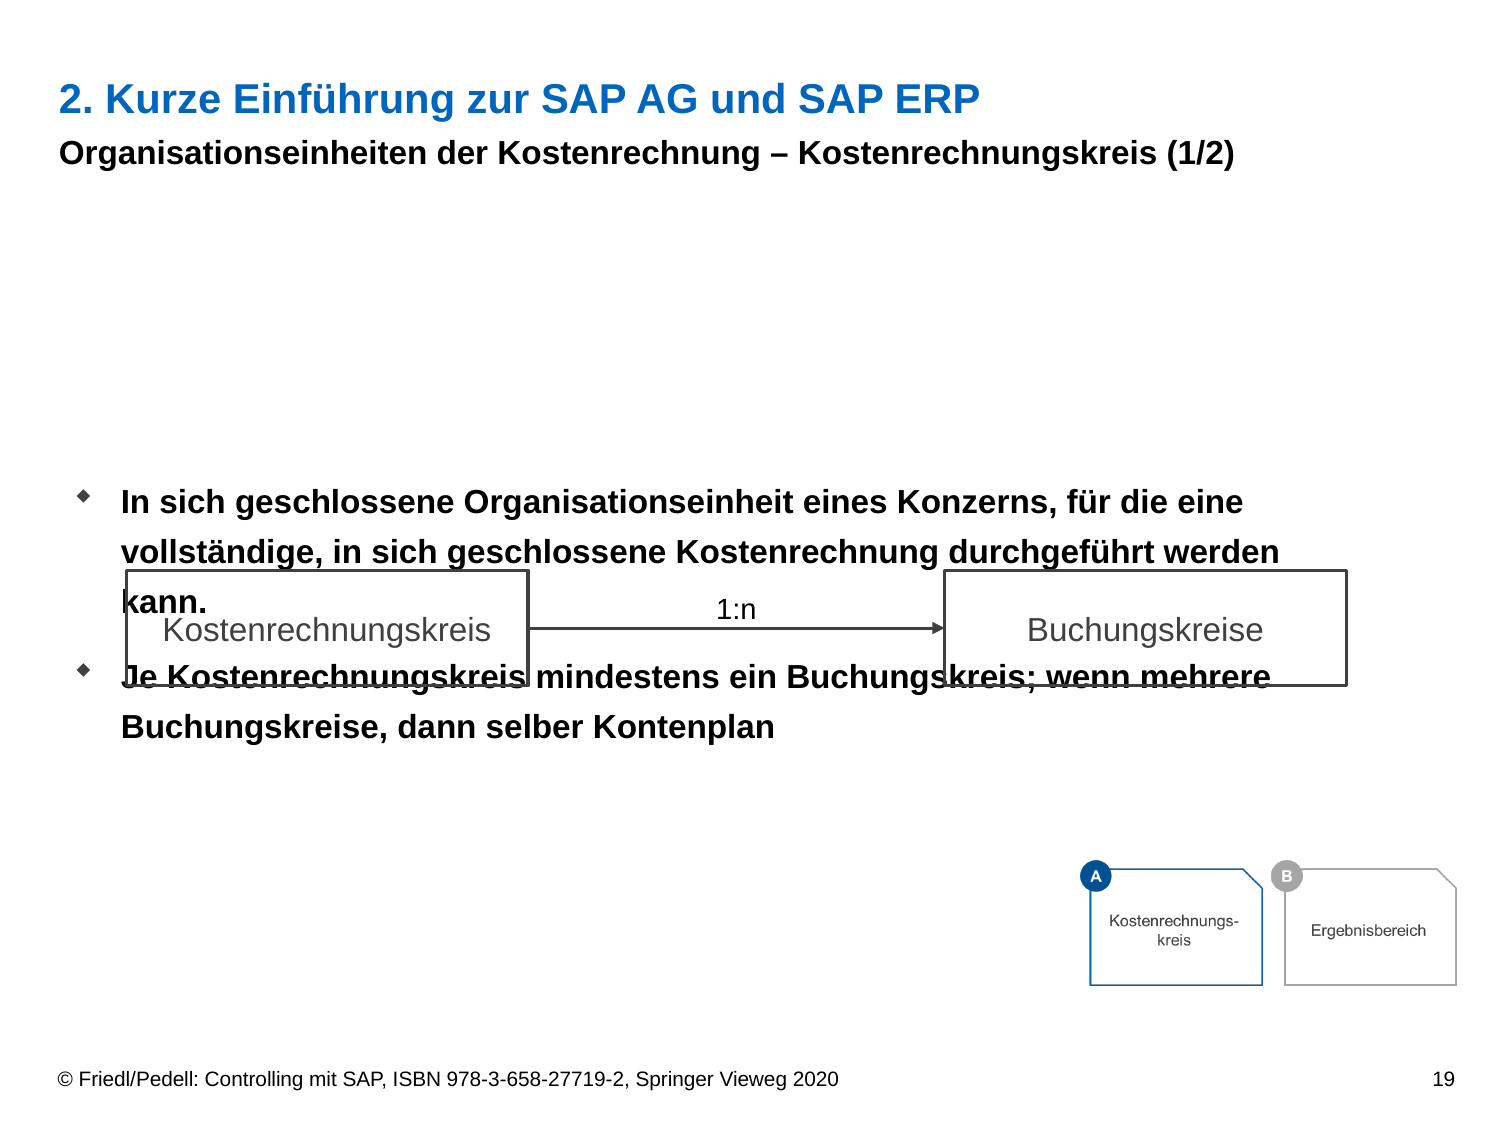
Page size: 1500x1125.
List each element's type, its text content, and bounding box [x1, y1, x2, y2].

text_box Buchungskreise [943, 568, 1348, 688]
footer © Friedl/Pedell: Controlling mit SAP, ISBN 978-3-658-27719-2, Springer Vieweg 2020 [42, 1058, 1235, 1113]
picture [1080, 860, 1457, 987]
text_box 1:n [594, 582, 879, 627]
list In sich geschlossene Organisationseinheit eines Konzerns, für die eine vollständige, in sich geschlossene Kostenrechnung durchgeführt werden kann. Je Kostenrechnungskreis mindestens ein Buchungskreis; wenn mehrere Buchungskreise, dann selber Kontenplan [58, 236, 1347, 979]
title 2. Kurze Einführung zur SAP AG und SAP ERP [58, 58, 1278, 119]
list Organisationseinheiten der Kostenrechnung – Kostenrechnungskreis (1/2) [58, 121, 1278, 171]
slide_number 19 [1262, 1058, 1470, 1119]
text_box Kostenrechnungskreis [124, 568, 530, 688]
